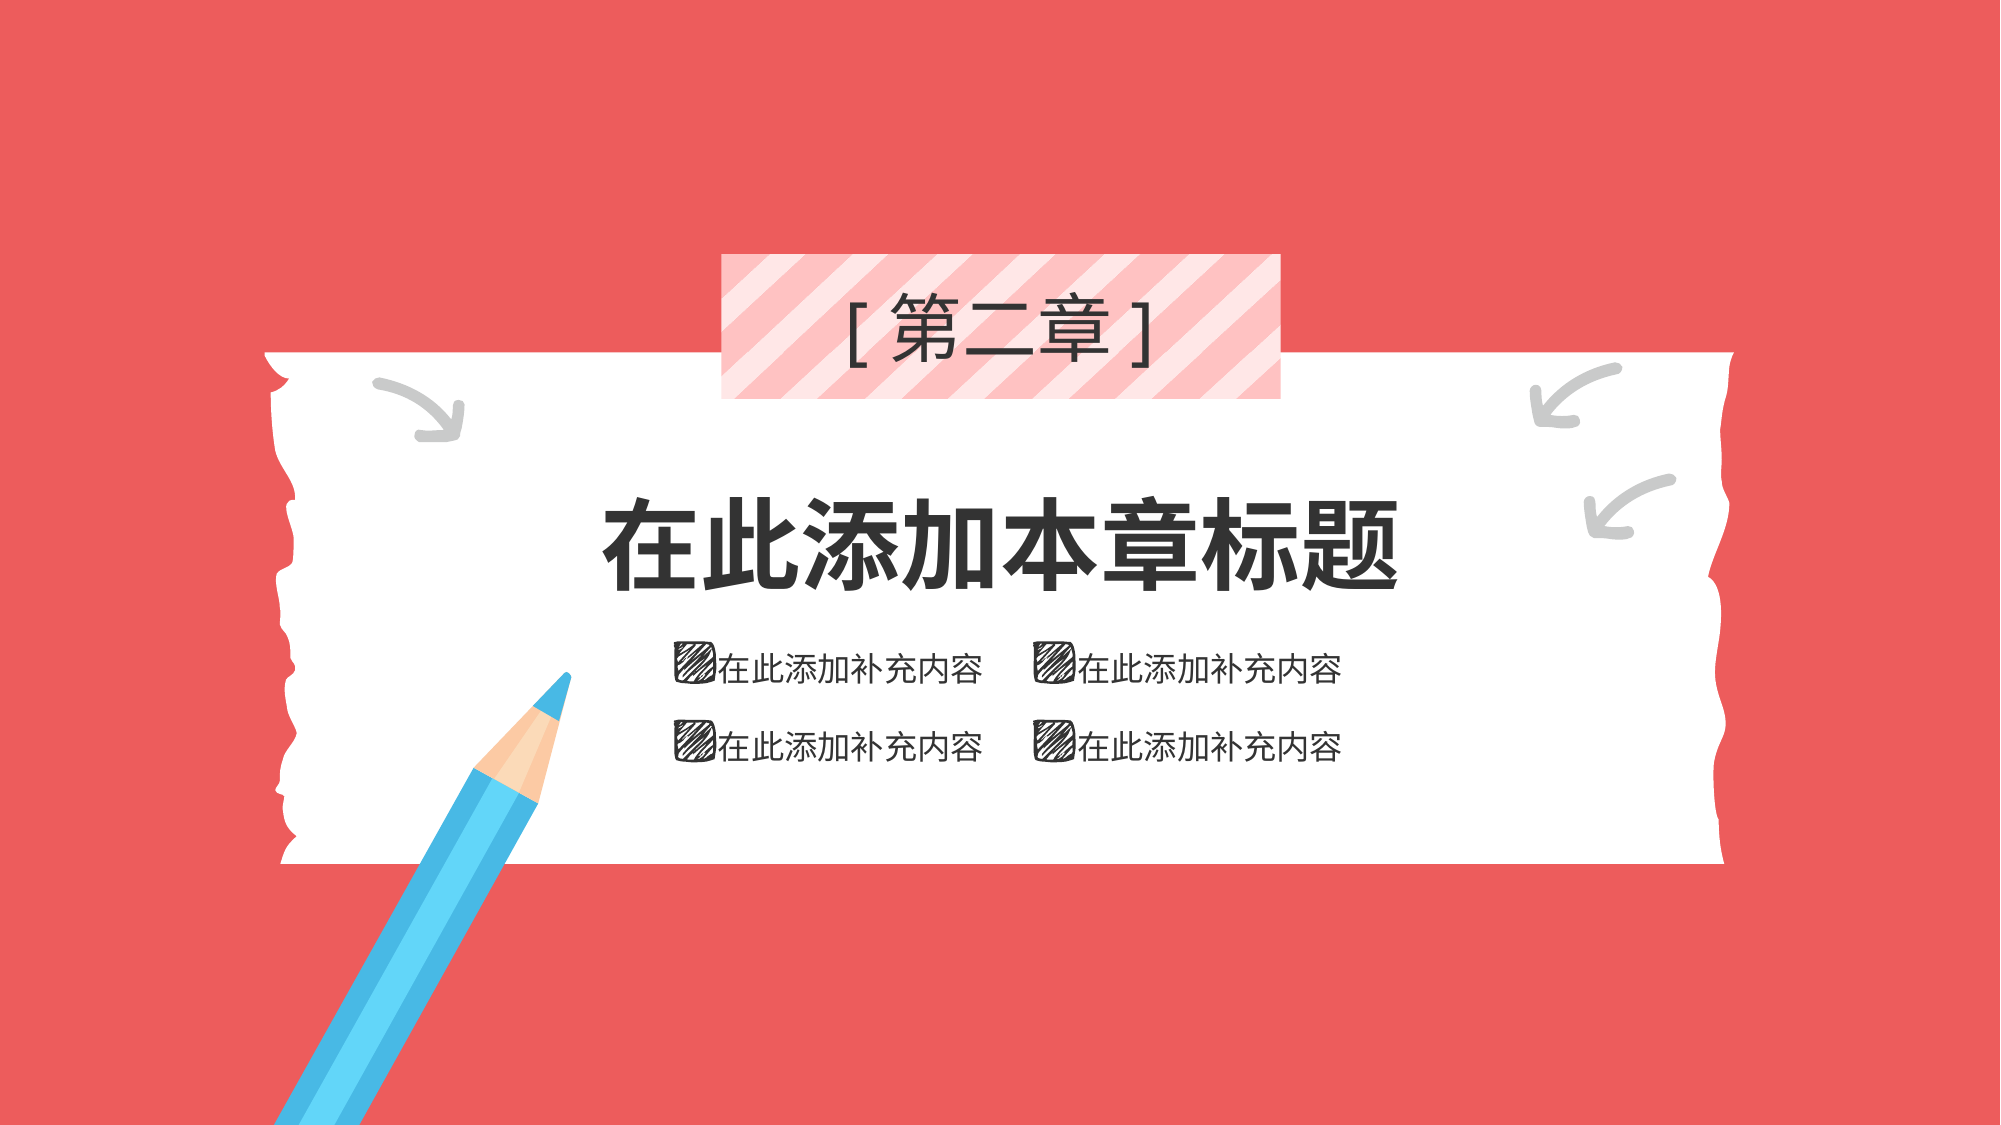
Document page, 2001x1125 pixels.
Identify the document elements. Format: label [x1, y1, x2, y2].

text_box [271, 671, 590, 1125]
picture [264, 254, 1736, 865]
